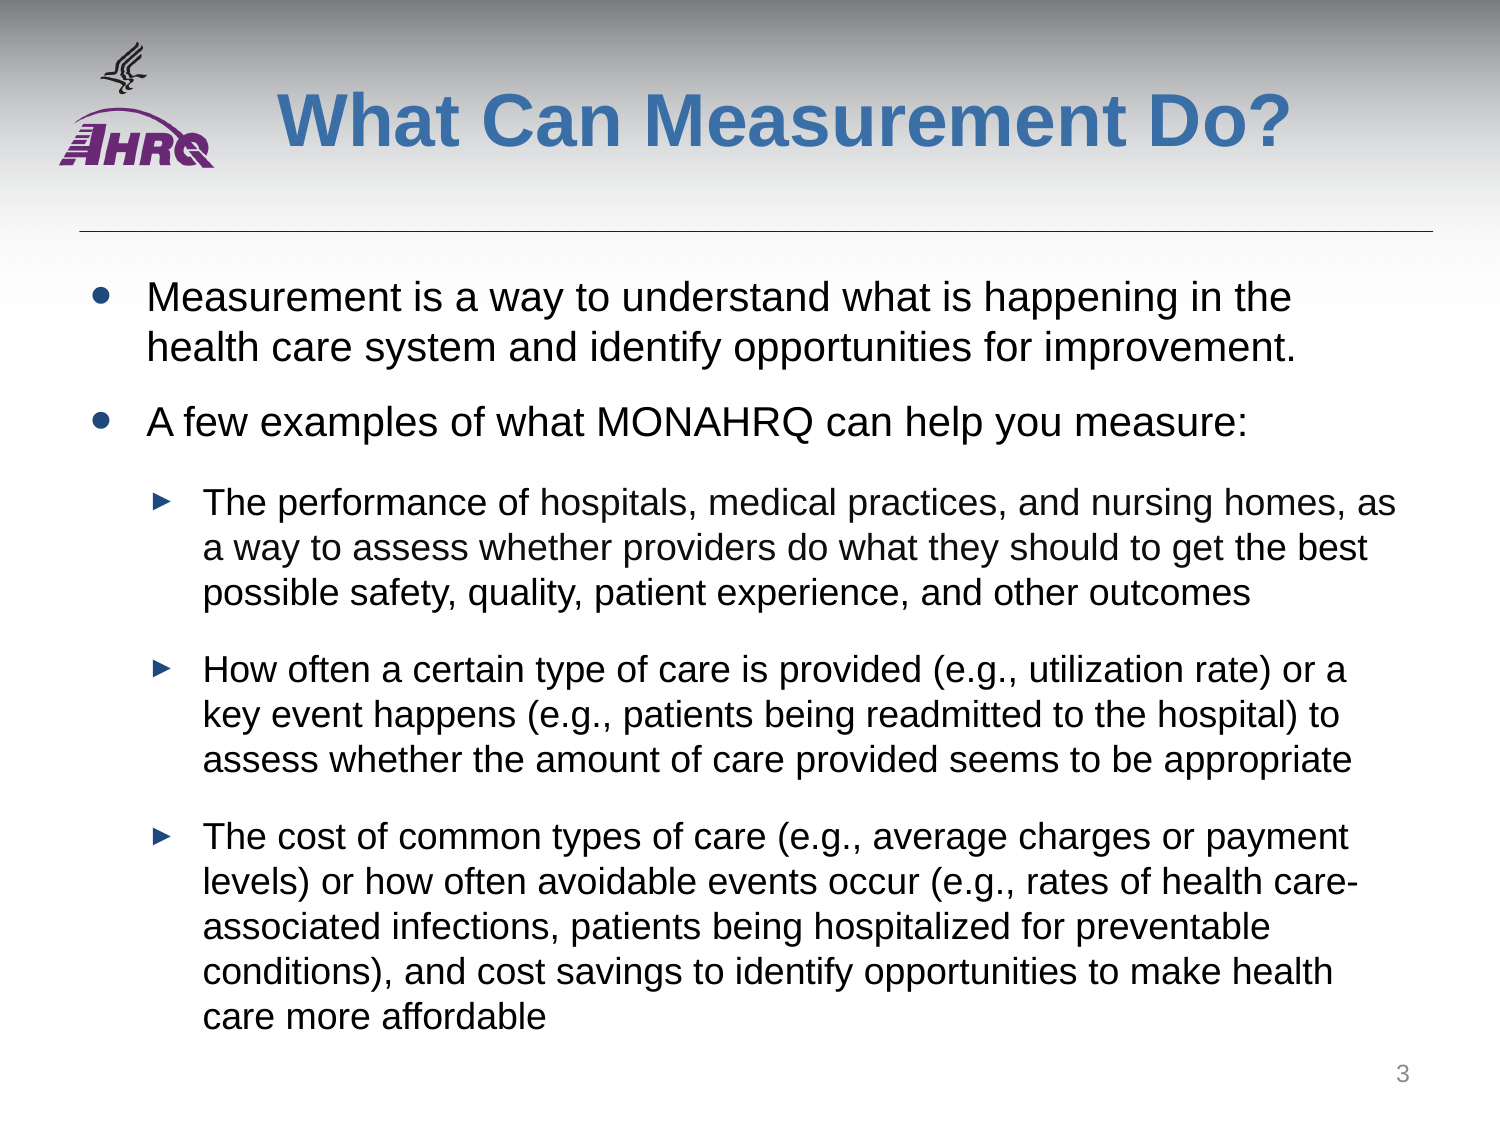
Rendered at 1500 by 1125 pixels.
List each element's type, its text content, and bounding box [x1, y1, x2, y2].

list Measurement is a way to understand what is happening in the health care system and identify opportunities for improvement. A few examples of what MONAHRQ can help you measure: The performance of hospitals, medical practices, and nursing homes, as a way to assess whether providers do what they should to get the best possible safety, quality, patient experience, and other outcomes How often a certain type of care is provided (e.g., utilization rate) or a key event happens (e.g., patients being readmitted to the hospital) to assess whether the amount of care provided seems to be appropriate The cost of common types of care (e.g., average charges or payment levels) or how often avoidable events occur (e.g., rates of health care-associated infections, patients being hospitalized for preventable conditions), and cost savings to identify opportunities to make health care more affordable [75, 262, 1425, 1005]
slide_number 3 [1074, 1042, 1425, 1103]
title What Can Measurement Do? [262, 45, 1425, 188]
picture [0, 0, 1500, 1125]
